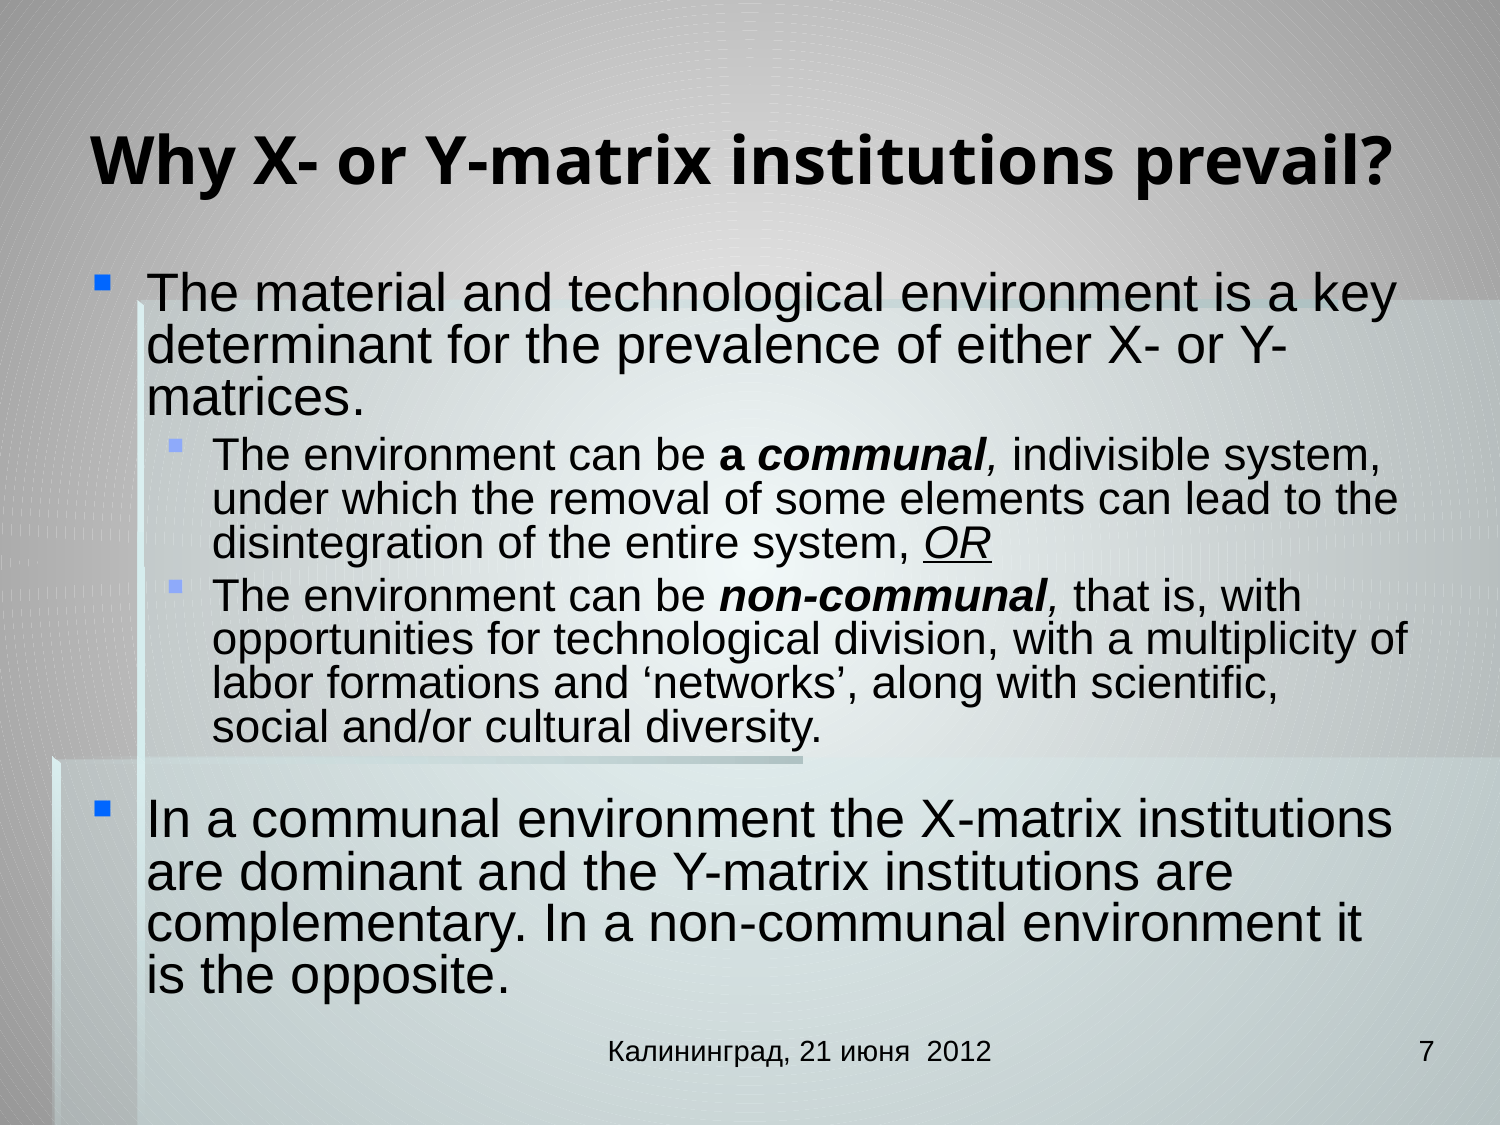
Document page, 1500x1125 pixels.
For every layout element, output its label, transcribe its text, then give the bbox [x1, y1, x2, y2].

footer Калининград, 21 июня 2012 [562, 1024, 1038, 1103]
slide_number 7 [1137, 1024, 1451, 1103]
list The material and technological environment is a key determinant for the prevalence of either X- or Y- matrices. The environment can be a communal, indivisible system, under which the removal of some elements can lead to the disintegration of the entire system, OR The environment can be non-communal, that is, with opportunities for technological division, with a multiplicity of labor formations and ‘networks’, along with scientific, social and/or cultural diversity. In a communal environment the X-matrix institutions are dominant and the Y-matrix institutions are complementary. In a non-communal environment it is the opposite. [74, 262, 1426, 1038]
title Why X- or Y-matrix institutions prevail? [74, 39, 1451, 276]
